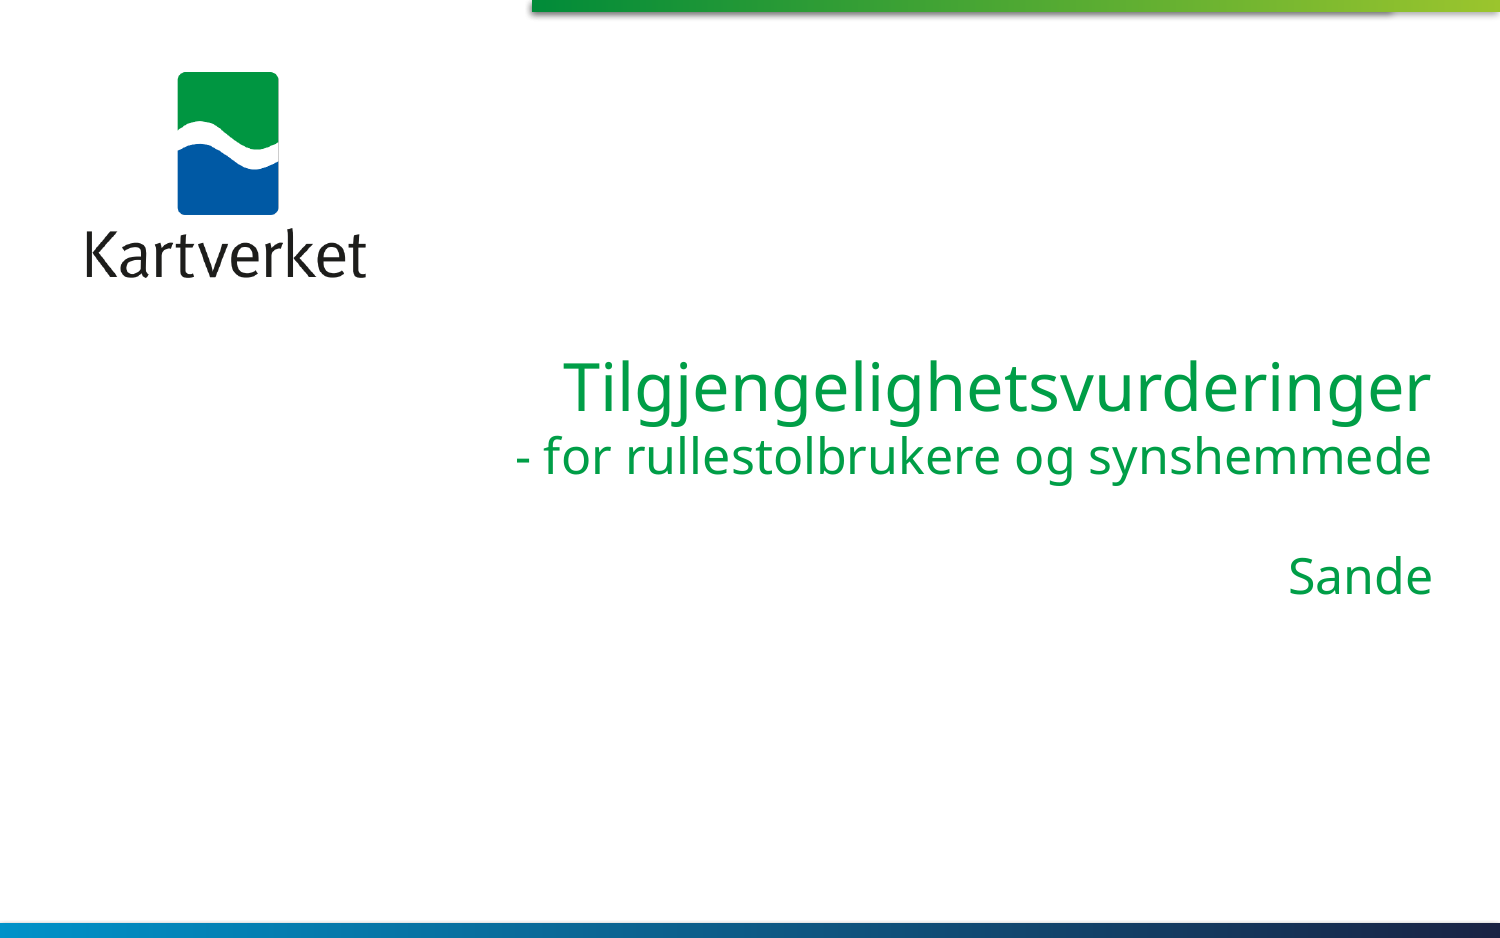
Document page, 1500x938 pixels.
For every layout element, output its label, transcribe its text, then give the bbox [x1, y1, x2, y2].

text_box Tilgjengelighetsvurderinger - for rullestolbrukere og synshemmede Sande [66, 337, 1449, 613]
